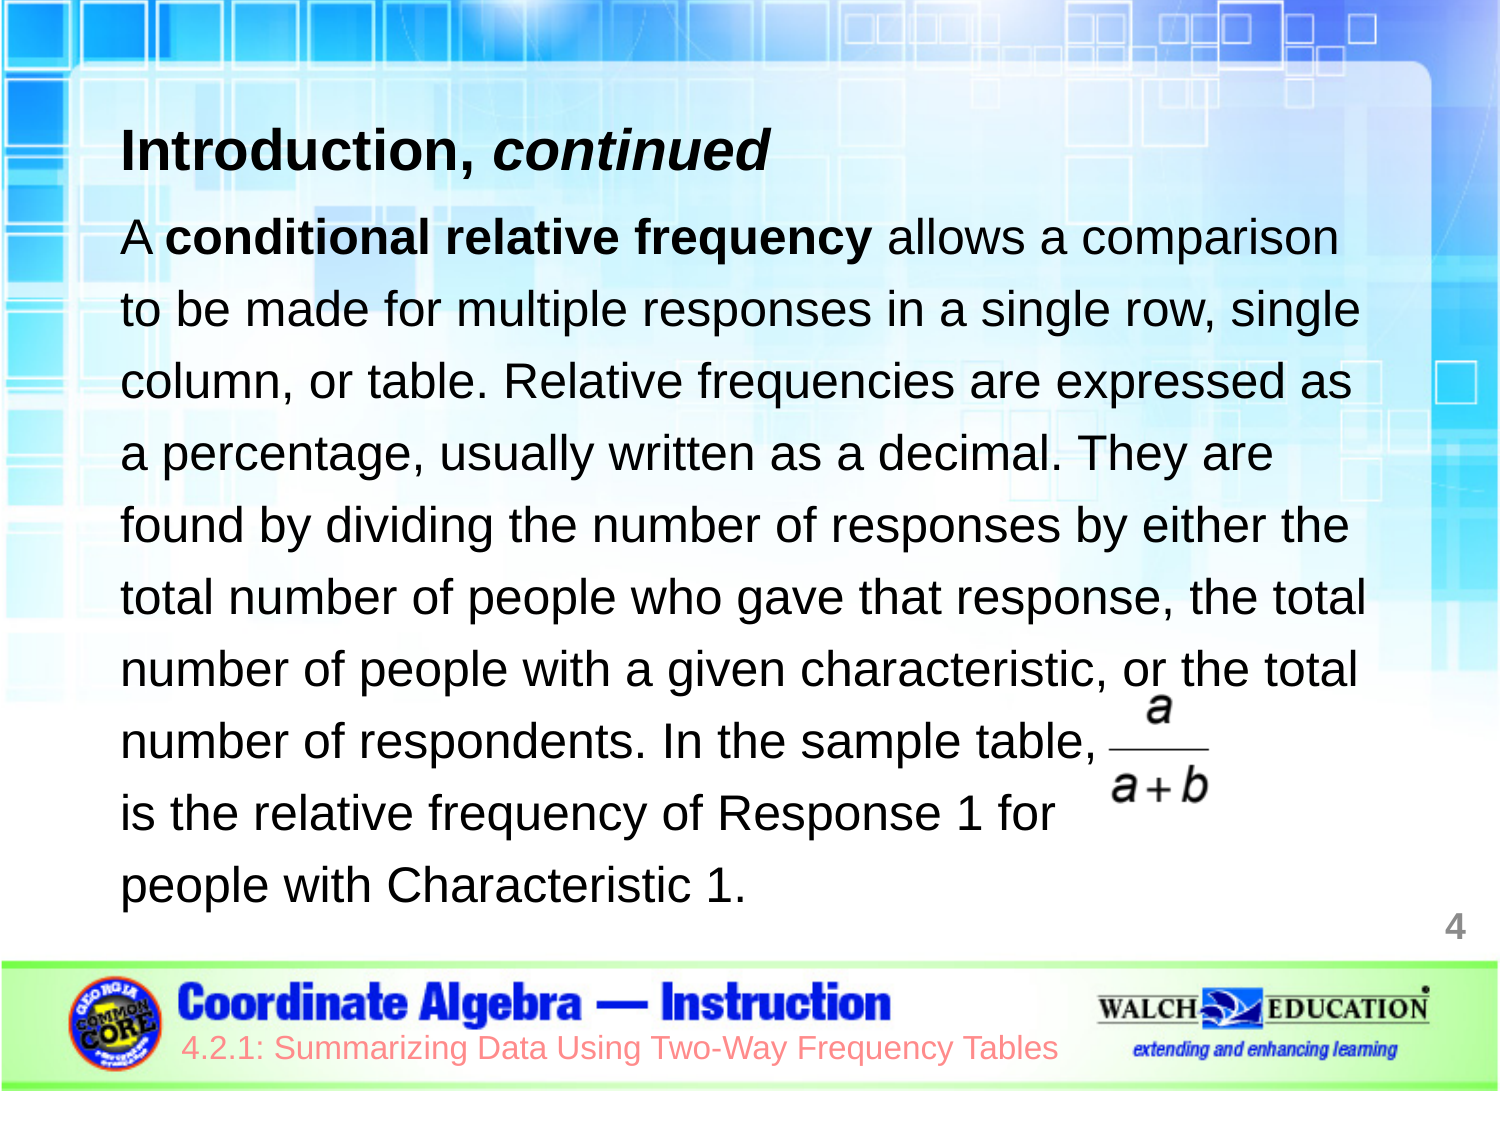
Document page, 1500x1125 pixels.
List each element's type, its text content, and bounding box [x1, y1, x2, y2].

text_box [1105, 672, 1213, 804]
subtitle Introduction, continued A conditional relative frequency allows a comparison to be made for multiple responses in a single row, single column, or table. Relative frequencies are expressed as a percentage, usually written as a decimal. They are found by dividing the number of responses by either the total number of people who gave that response, the total number of people with a given characteristic, or the total number of respondents. In the sample table, is the relative frequency of Response 1 for people with Characteristic 1. [105, 105, 1394, 925]
footer 4.2.1: Summarizing Data Using Two-Way Frequency Tables [166, 1024, 1080, 1069]
slide_number 4 [1361, 901, 1481, 949]
picture [1, 0, 1500, 1091]
